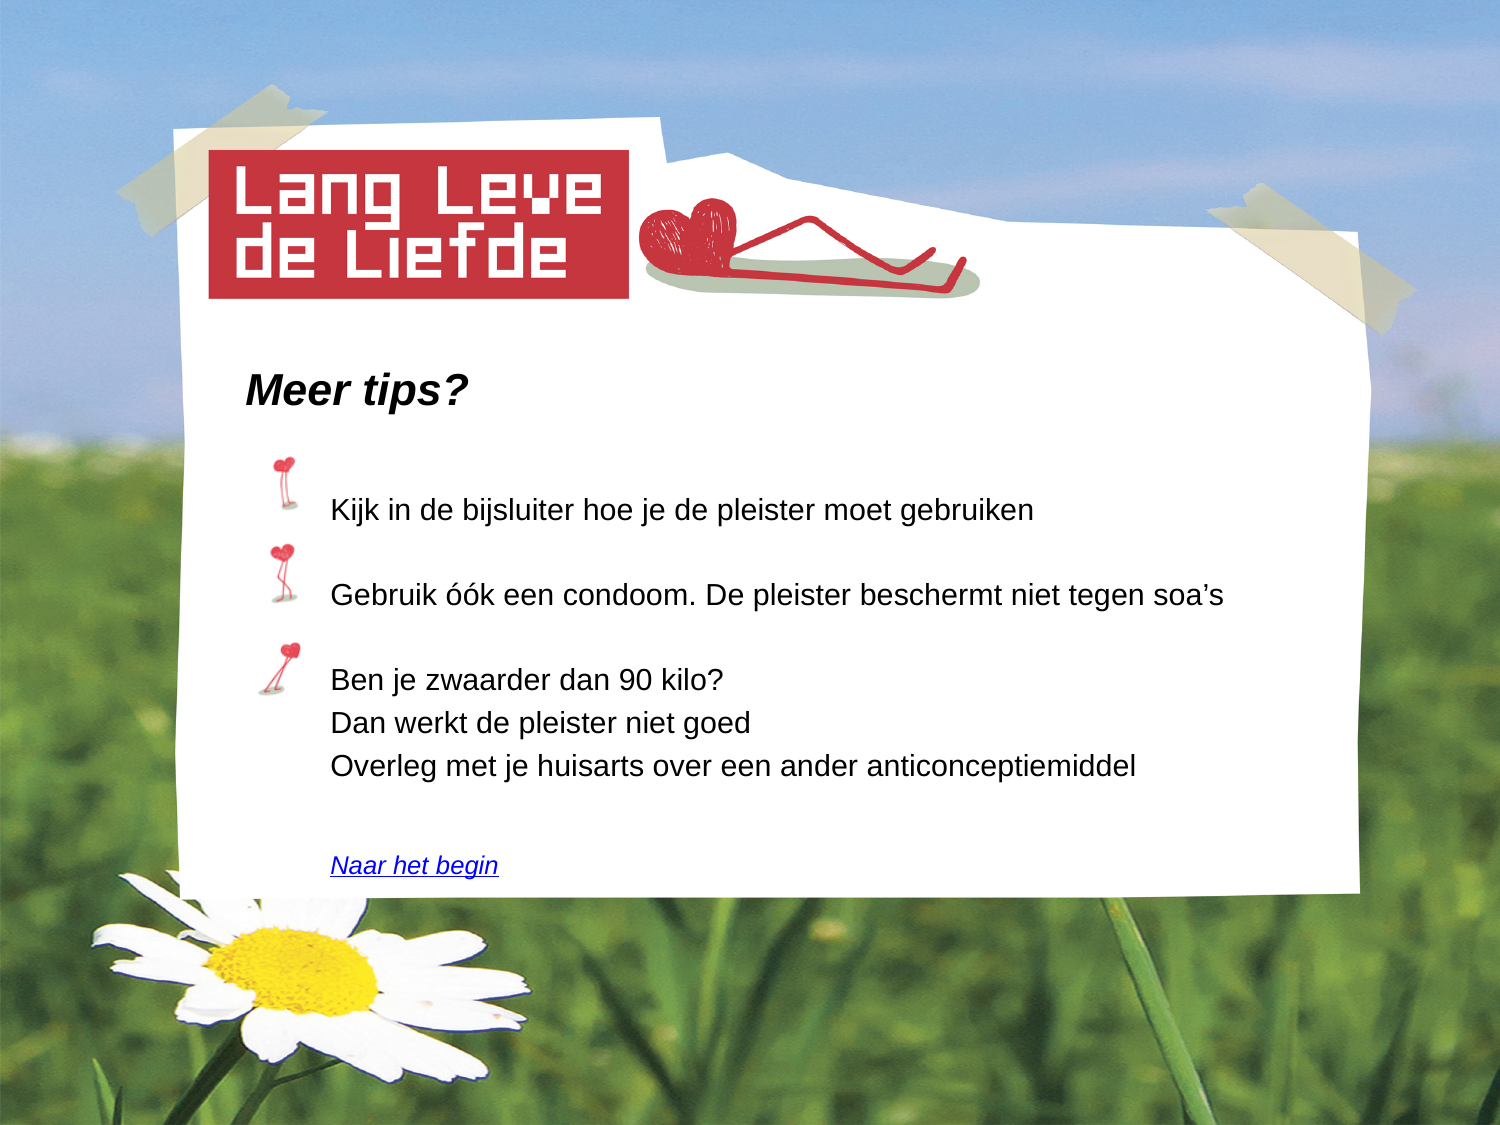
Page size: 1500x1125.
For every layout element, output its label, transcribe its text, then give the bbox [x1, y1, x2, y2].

list Meer tips? Kijk in de bijsluiter hoe je de pleister moet gebruiken Gebruik óók een condoom. De pleister beschermt niet tegen soa’s Ben je zwaarder dan 90 kilo? Dan werkt de pleister niet goed Overleg met je huisarts over een ander anticonceptiemiddel Naar het begin [199, 343, 1359, 893]
picture [0, 0, 1500, 1125]
